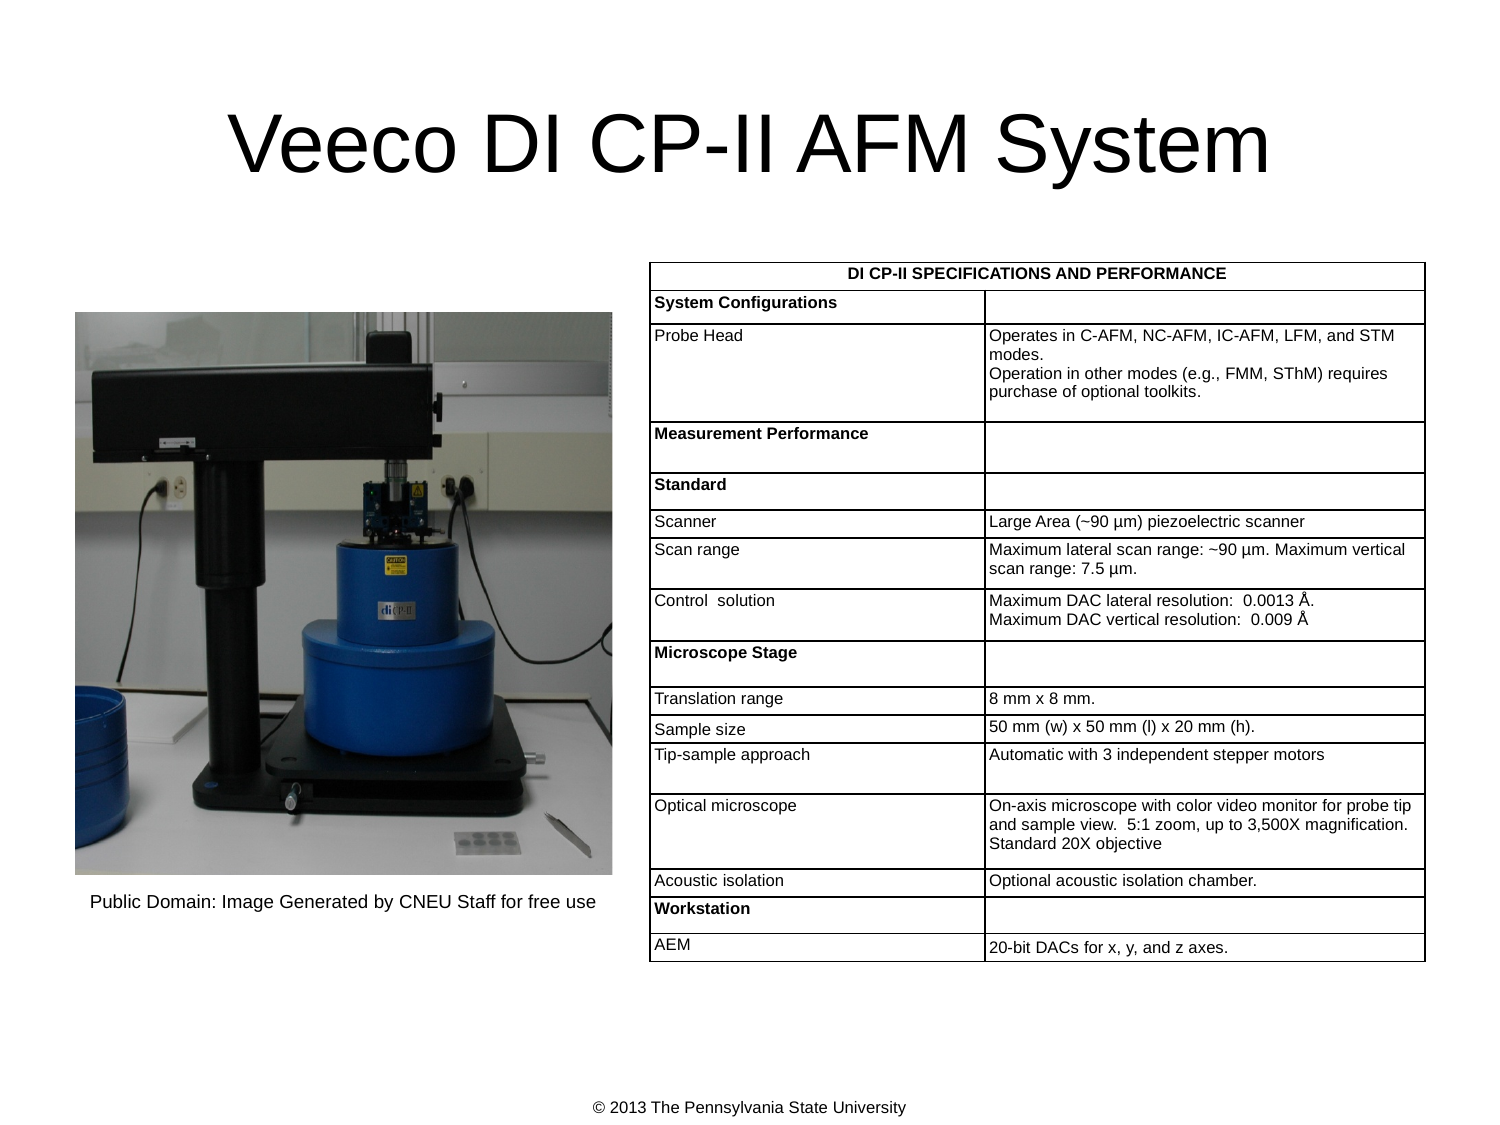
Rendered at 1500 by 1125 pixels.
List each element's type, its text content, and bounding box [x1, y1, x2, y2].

table_cell Maximum DAC lateral resolution: 0.0013 Å. Maximum DAC vertical resolution: 0.009 Å [986, 590, 1424, 640]
table_cell 50 mm (w) x 50 mm (l) x 20 mm (h). [986, 716, 1424, 742]
table_cell Optical microscope [651, 795, 984, 868]
table_cell Probe Head [651, 325, 984, 421]
title Veeco DI CP-II AFM System [74, 44, 1426, 233]
table_cell System Configurations [651, 291, 984, 323]
table_cell 20-bit DACs for x, y, and z axes. [986, 934, 1424, 961]
table_cell 8 mm x 8 mm. [986, 688, 1424, 714]
table_cell [986, 642, 1424, 686]
table_cell Tip-sample approach [651, 744, 984, 793]
table_cell [986, 898, 1424, 933]
text_box Public Domain: Image Generated by CNEU Staff for free use [75, 882, 625, 920]
table_cell [986, 474, 1424, 509]
table_cell Sample size [651, 716, 984, 742]
table_cell Acoustic isolation [651, 870, 984, 896]
table_cell Standard [651, 474, 984, 509]
table_cell Workstation [651, 898, 984, 933]
table_cell Control solution [651, 590, 984, 640]
table_cell Maximum lateral scan range: ~90 µm. Maximum vertical scan range: 7.5 µm. [986, 539, 1424, 588]
table_cell Optional acoustic isolation chamber. [986, 870, 1424, 896]
table_header DI CP-II SPECIFICATIONS AND PERFORMANCE [651, 263, 1424, 290]
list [74, 312, 613, 876]
table_cell Scan range [651, 539, 984, 588]
table_cell Measurement Performance [651, 423, 984, 472]
table_cell Large Area (~90 µm) piezoelectric scanner [986, 511, 1424, 537]
table_cell On-axis microscope with color video monitor for probe tip and sample view. 5:1 zoom, up to 3,500X magnification. Standard 20X objective [986, 795, 1424, 868]
table_cell Operates in C-AFM, NC-AFM, IC-AFM, LFM, and STM modes. Operation in other modes (e.g., FMM, SThM) requires purchase of optional toolkits. [986, 325, 1424, 421]
table_cell [986, 423, 1424, 472]
table_cell Automatic with 3 independent stepper motors [986, 744, 1424, 793]
table_cell Scanner [651, 511, 984, 537]
table_cell Translation range [651, 688, 984, 714]
table_cell [986, 291, 1424, 323]
table_cell Microscope Stage [651, 642, 984, 686]
table_cell AEM [651, 934, 984, 961]
